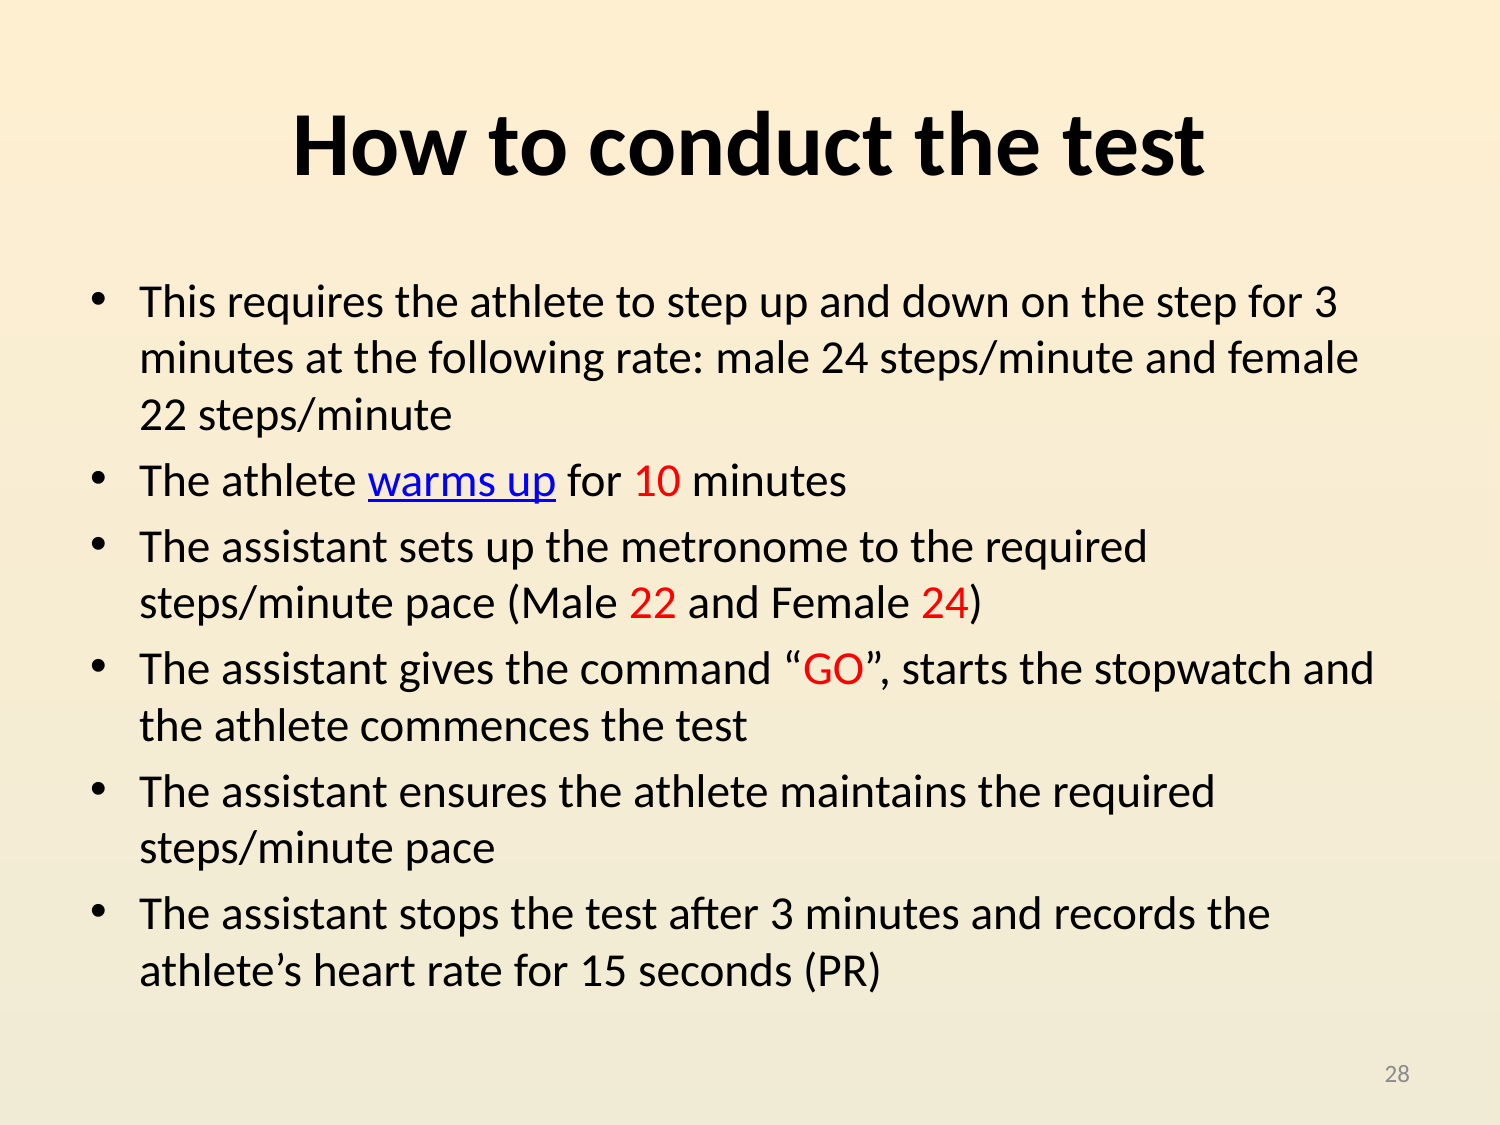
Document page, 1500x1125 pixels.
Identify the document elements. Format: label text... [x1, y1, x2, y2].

list This requires the athlete to step up and down on the step for 3 minutes at the following rate: male 24 steps/minute and female 22 steps/minute The athlete warms up for 10 minutes The assistant sets up the metronome to the required steps/minute pace (Male 22 and Female 24) The assistant gives the command “GO”, starts the stopwatch and the athlete commences the test The assistant ensures the athlete maintains the required steps/minute pace The assistant stops the test after 3 minutes and records the athlete’s heart rate for 15 seconds (PR) [75, 262, 1425, 1005]
title How to conduct the test [75, 45, 1425, 233]
slide_number 28 [1074, 1042, 1425, 1103]
